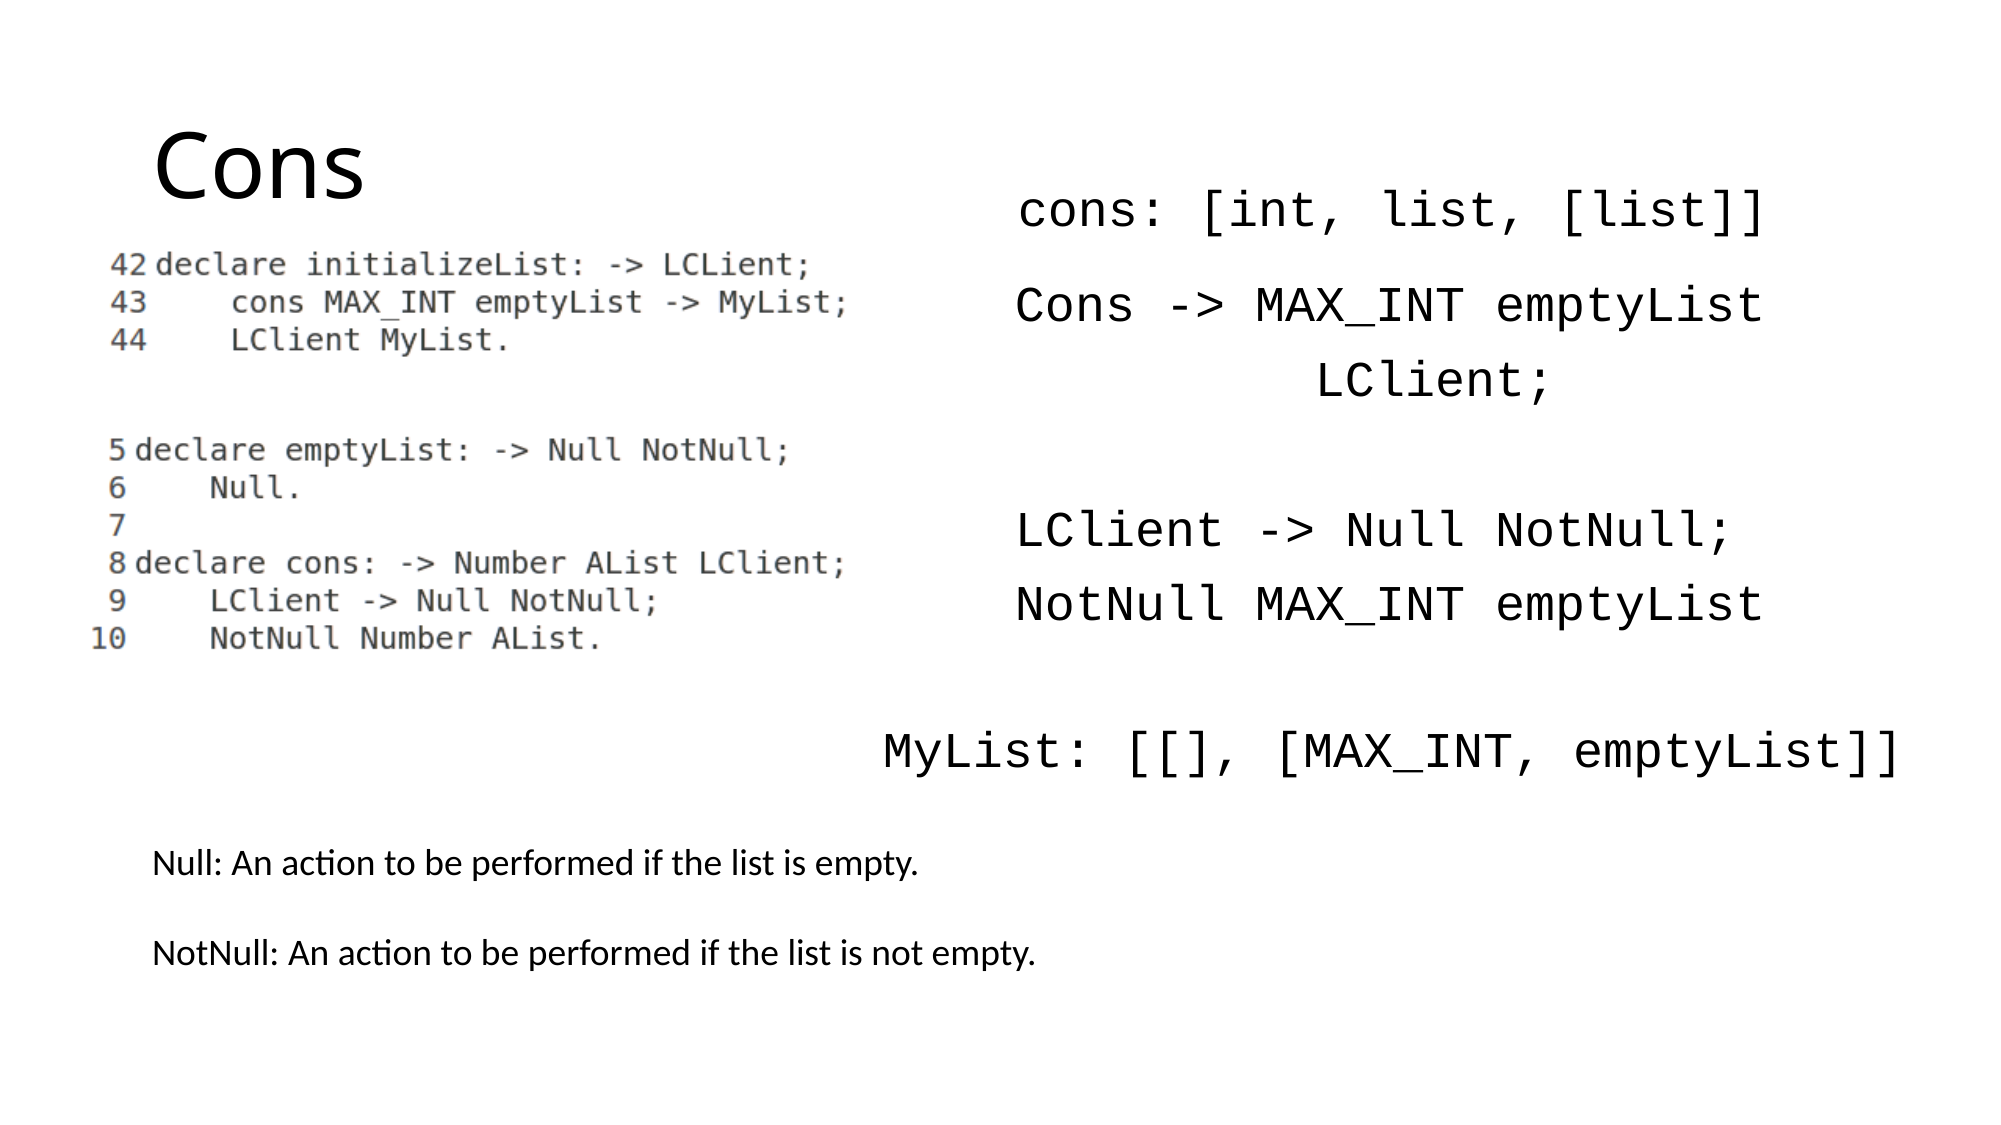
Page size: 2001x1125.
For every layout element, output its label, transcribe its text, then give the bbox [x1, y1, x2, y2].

text_box Null: An action to be performed if the list is empty. NotNull: An action to be performed if the list is not empty. [137, 830, 1095, 981]
title Cons [137, 59, 1863, 278]
picture [96, 244, 860, 360]
text_box MyList: [[], [MAX_INT, emptyList]] [868, 709, 1918, 785]
picture [66, 431, 855, 657]
text_box cons: [int, list, [list]] [1003, 168, 1783, 244]
list Cons -> MAX_INT emptyList LClient; LClient -> Null NotNull; NotNull MAX_INT emptyList [999, 270, 1954, 985]
